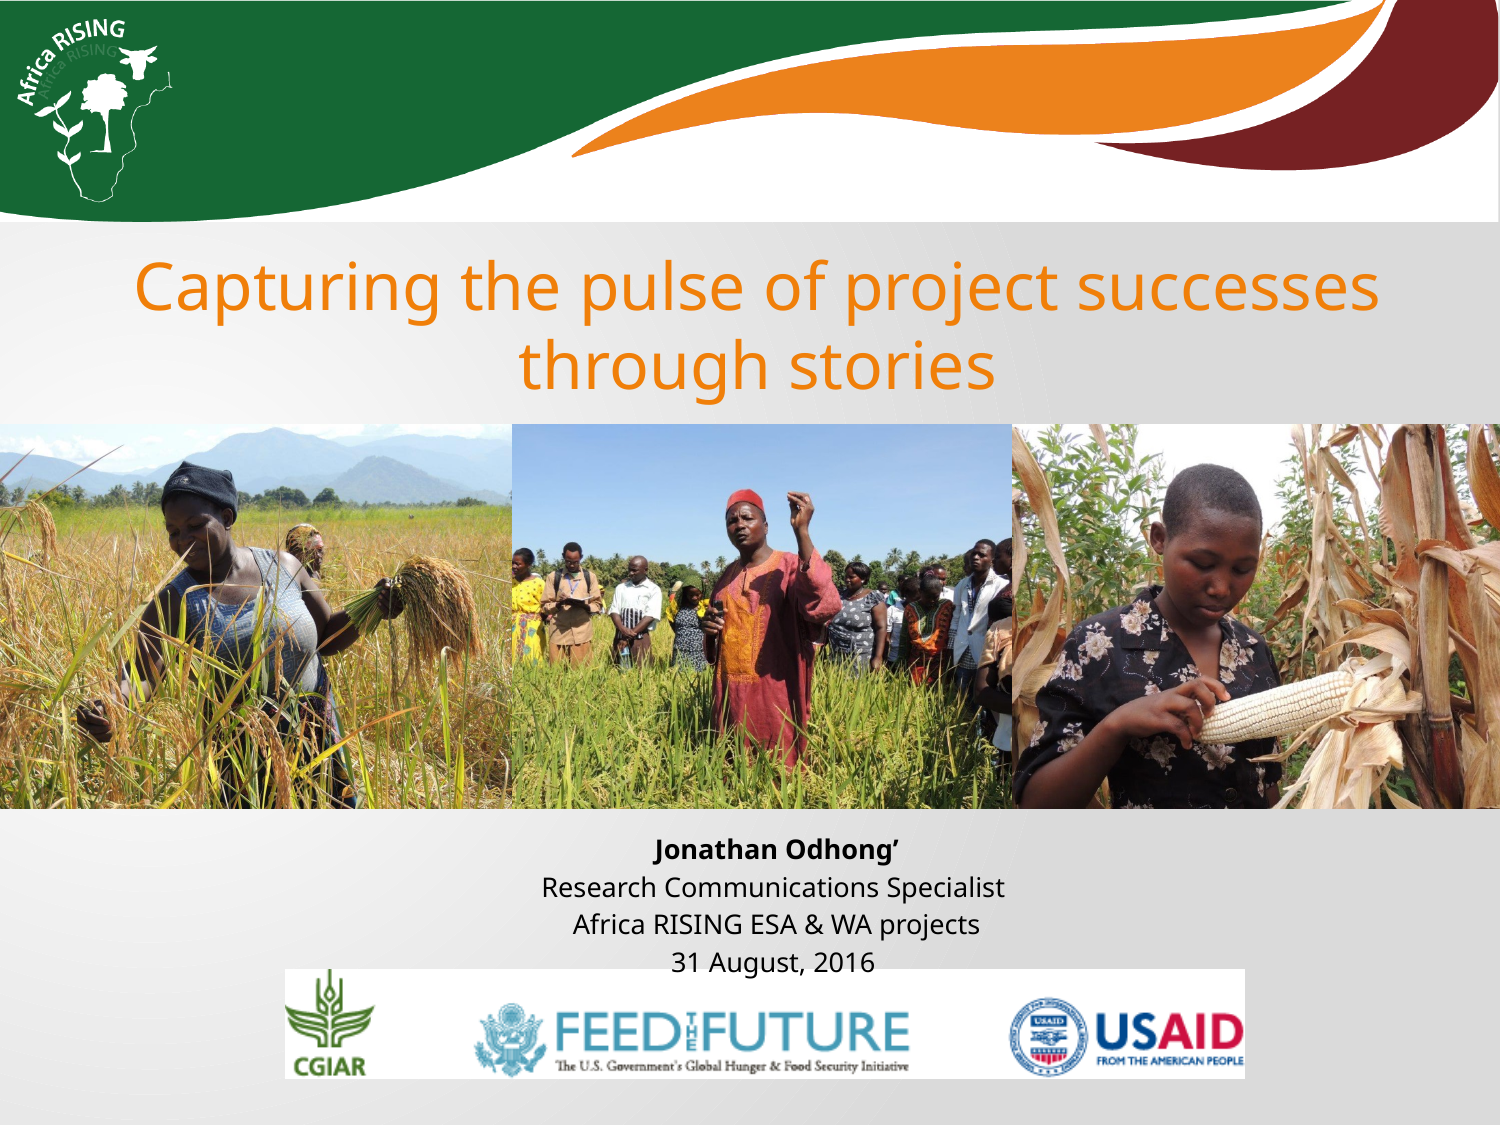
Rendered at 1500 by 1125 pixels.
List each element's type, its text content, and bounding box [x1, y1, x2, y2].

picture [285, 988, 1245, 1079]
list Capturing the pulse of project successes through stories [50, 237, 1450, 413]
picture [0, 424, 1500, 810]
list Jonathan Odhong’ Research Communications Specialist Africa RISING ESA & WA projects 31 August, 2016 [200, 825, 1338, 988]
picture [0, 0, 1499, 222]
